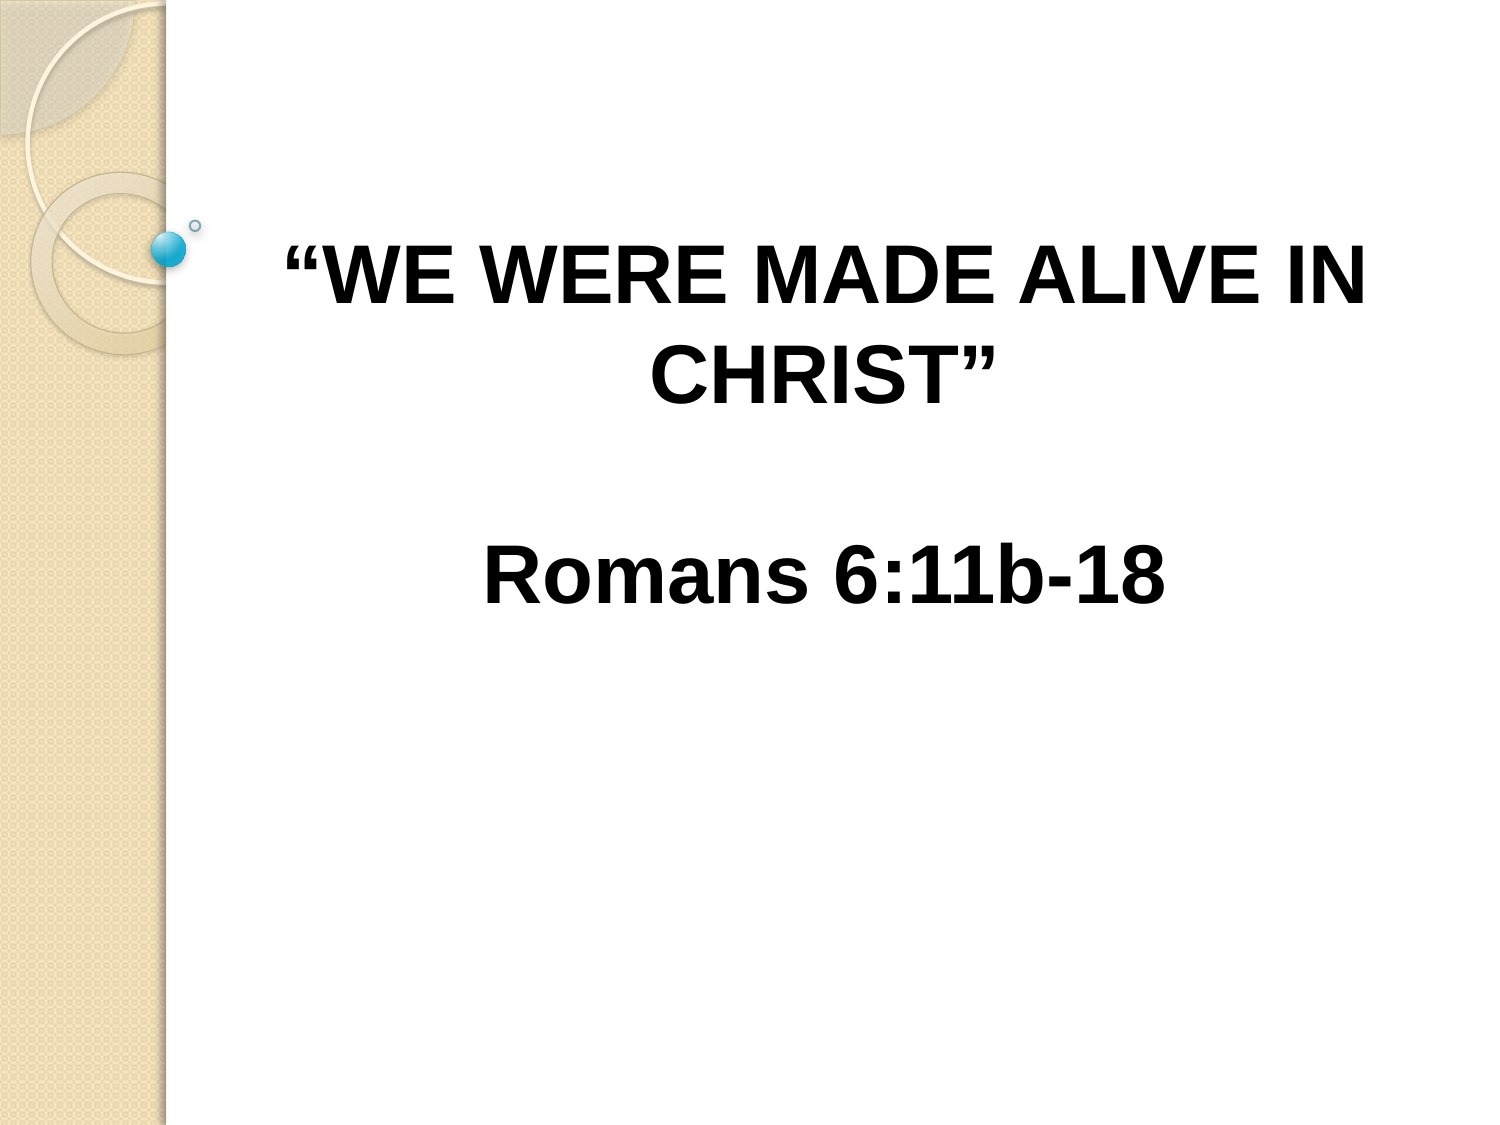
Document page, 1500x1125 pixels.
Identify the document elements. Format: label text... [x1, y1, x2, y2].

text_box “WE WERE MADE ALIVE IN CHRIST” Romans 6:11b-18 [249, 212, 1400, 628]
